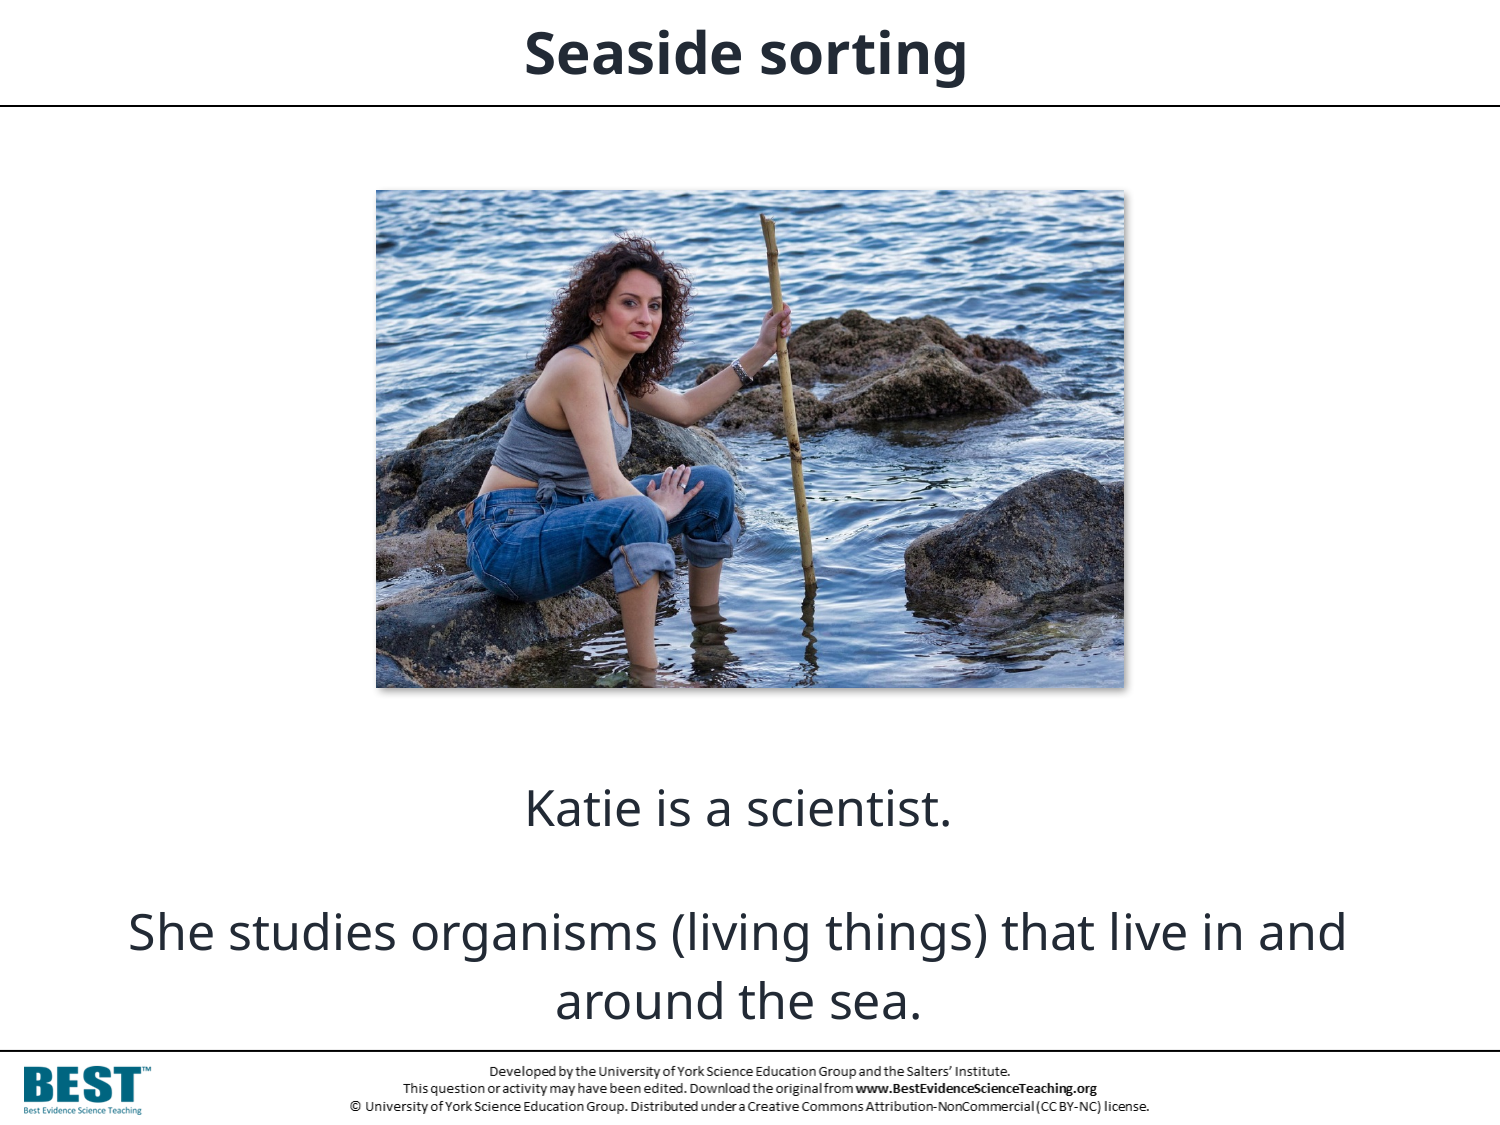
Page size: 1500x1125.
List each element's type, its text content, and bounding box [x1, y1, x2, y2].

text_box Seaside sorting [23, 4, 1471, 99]
picture [0, 105, 1500, 1125]
